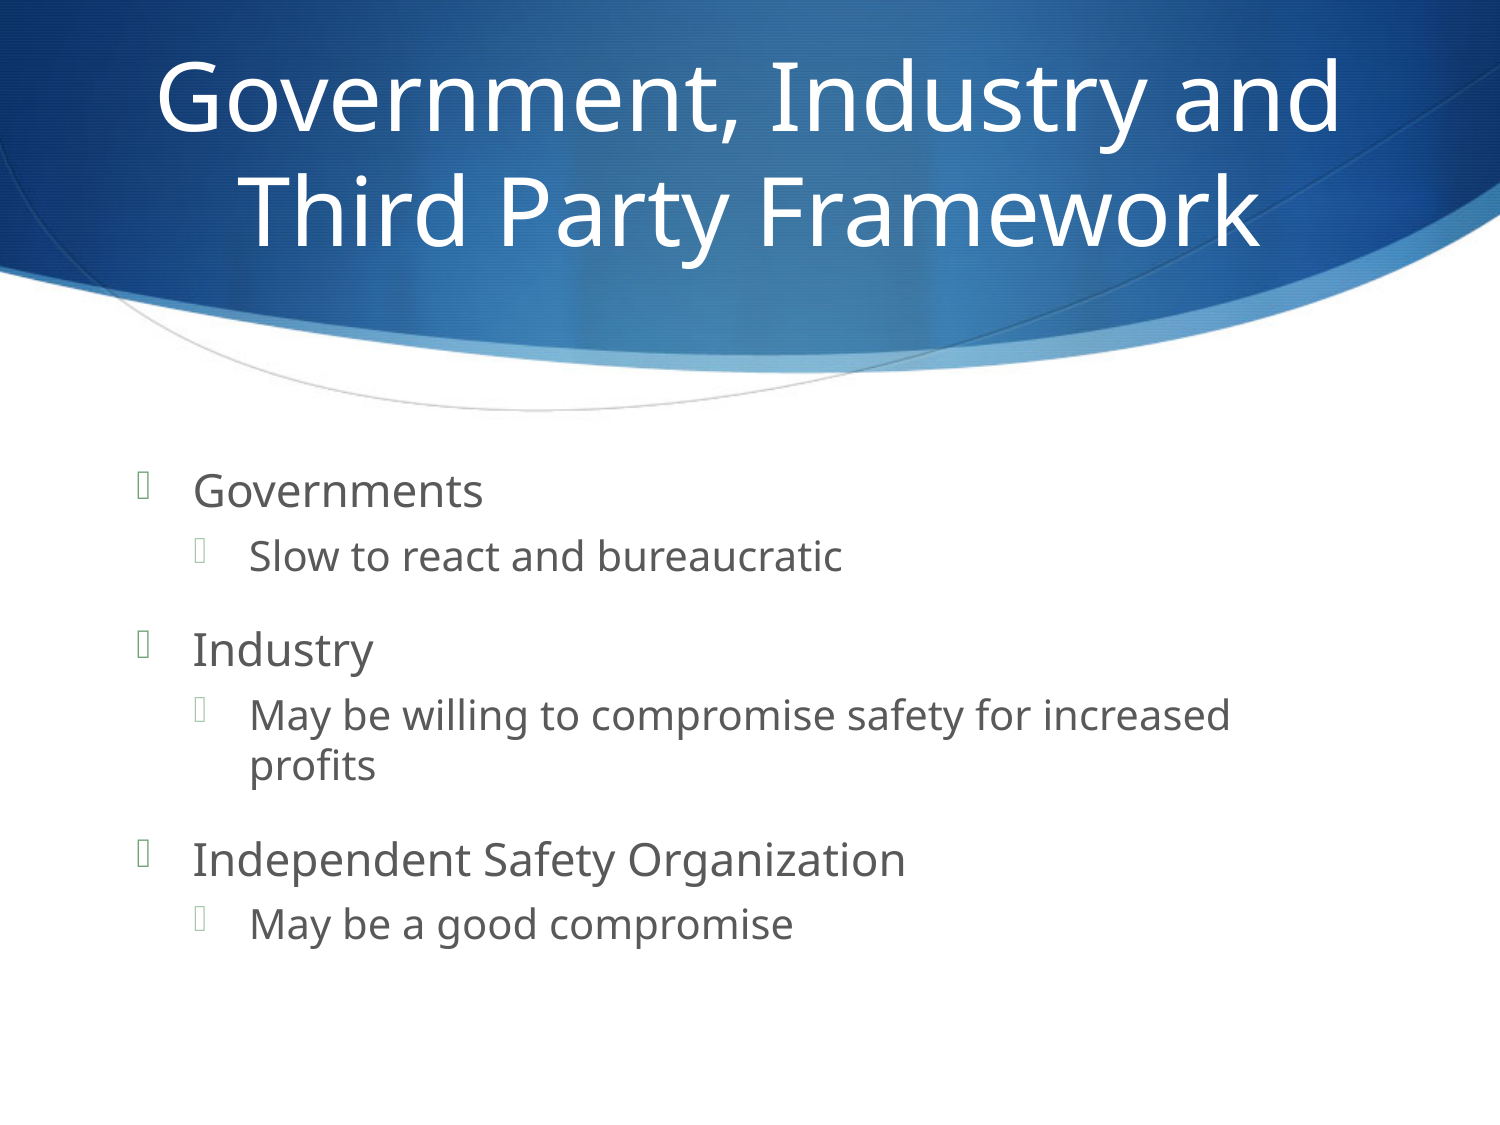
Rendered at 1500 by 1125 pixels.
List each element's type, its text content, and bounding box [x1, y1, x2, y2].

picture [0, 0, 1500, 1125]
list Governments Slow to react and bureaucratic Industry May be willing to compromise safety for increased profits Independent Safety Organization May be a good compromise [121, 454, 1379, 991]
title Government, Industry and Third Party Framework [75, 56, 1425, 245]
